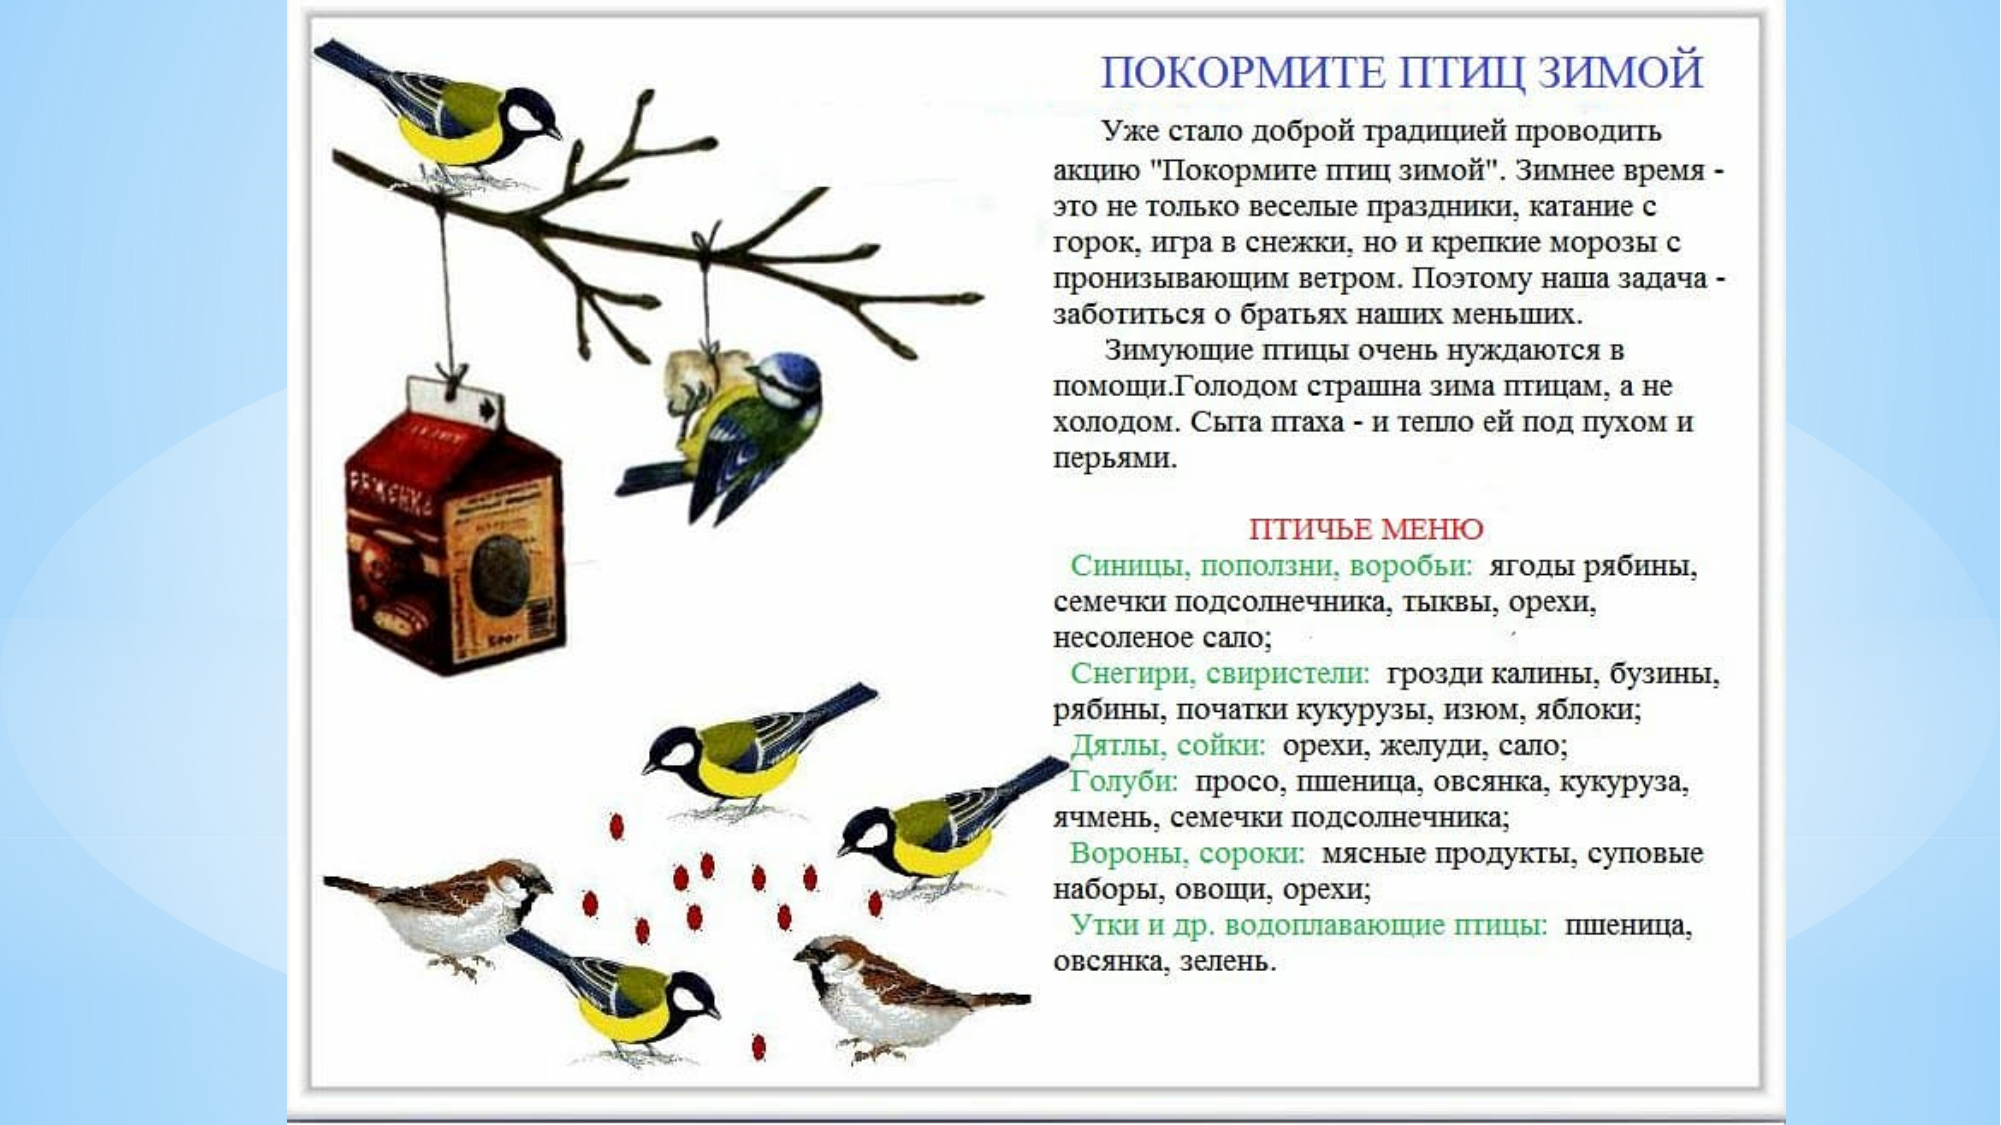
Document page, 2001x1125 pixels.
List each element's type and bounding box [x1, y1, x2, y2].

list [287, 0, 1786, 1125]
